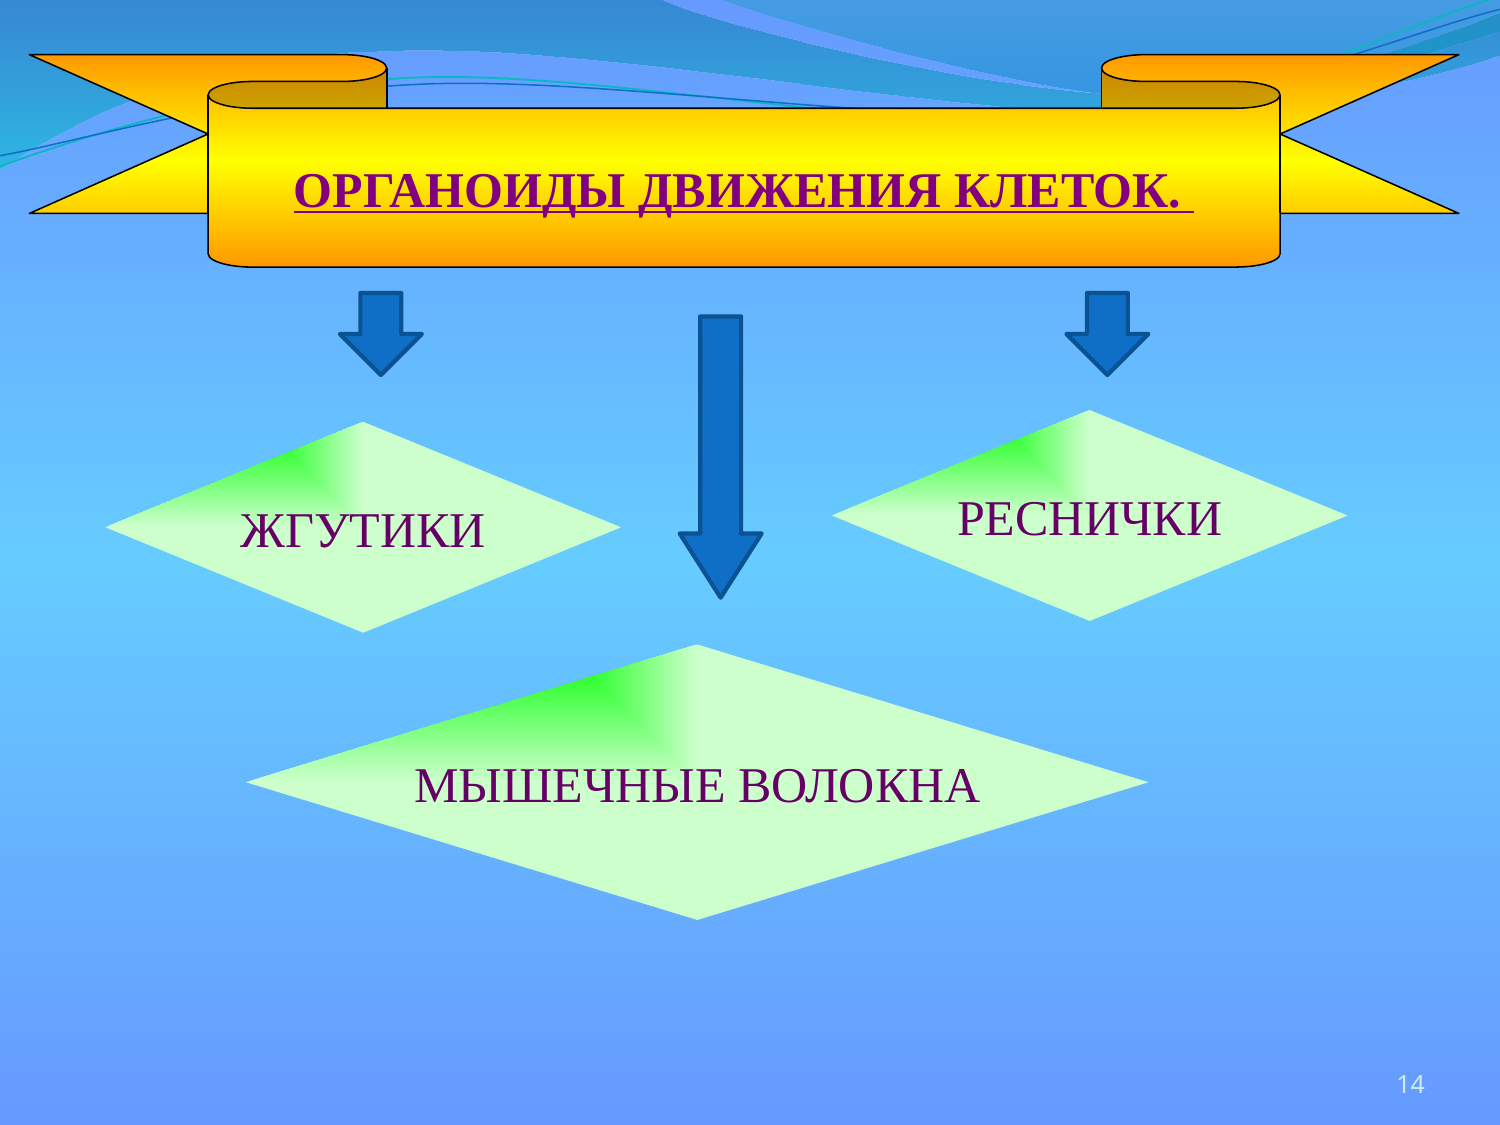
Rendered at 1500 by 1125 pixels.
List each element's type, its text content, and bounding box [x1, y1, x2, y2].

text_box РЕСНИЧКИ [832, 410, 1348, 621]
text_box МЫШЕЧНЫЕ ВОЛОКНА [246, 644, 1149, 920]
text_box ОРГАНОИДЫ ДВИЖЕНИЯ КЛЕТОК. [29, 54, 1459, 268]
slide_number 14 [1299, 1042, 1425, 1103]
text_box [1064, 290, 1151, 378]
text_box [337, 290, 424, 378]
text_box ЖГУТИКИ [105, 421, 622, 633]
text_box [677, 314, 764, 600]
